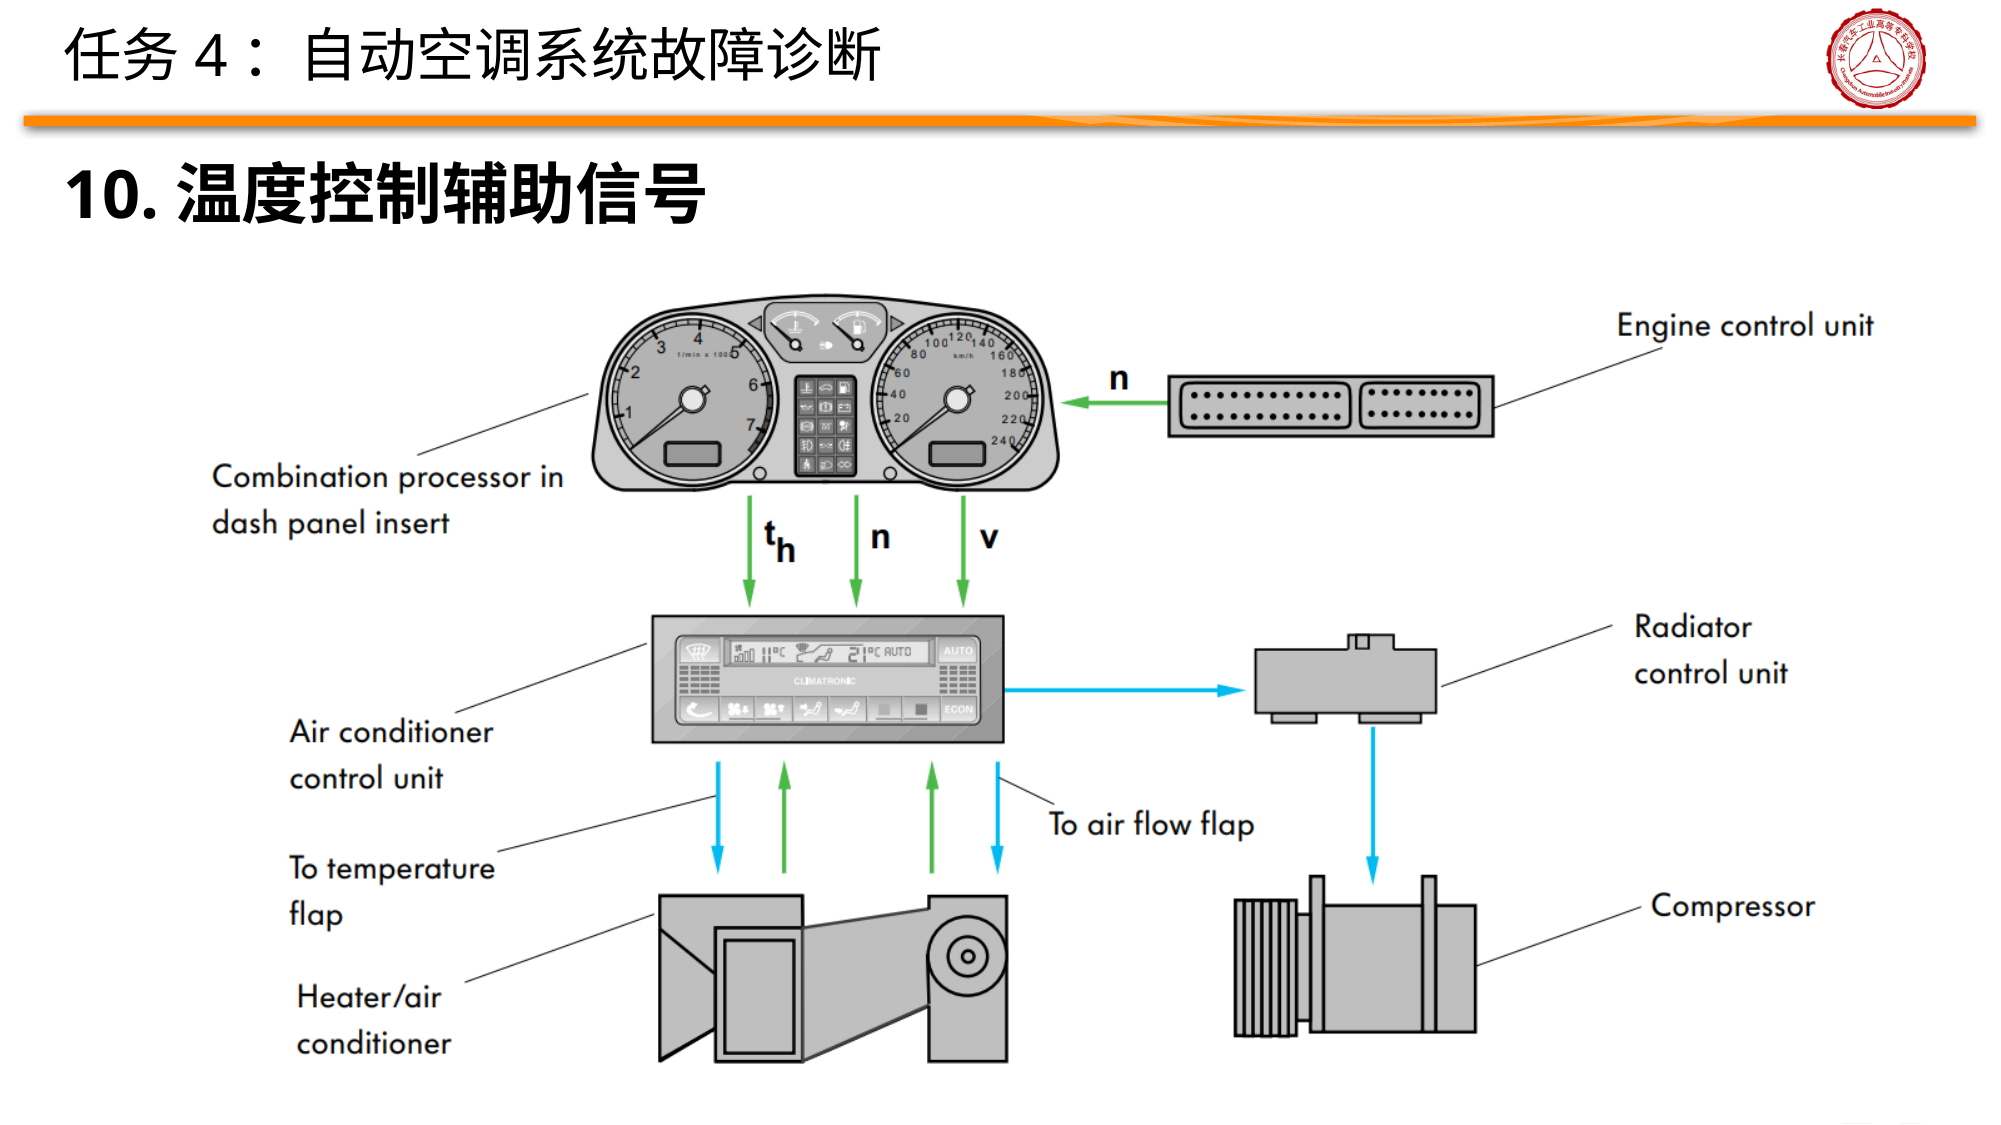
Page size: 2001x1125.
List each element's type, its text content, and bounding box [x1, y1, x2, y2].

picture [193, 267, 1878, 1070]
picture [1826, 8, 1926, 109]
text_box 10.温度控制辅助信号 [49, 144, 1122, 240]
title 任务4：自动空调系统故障诊断 [49, 19, 1557, 119]
